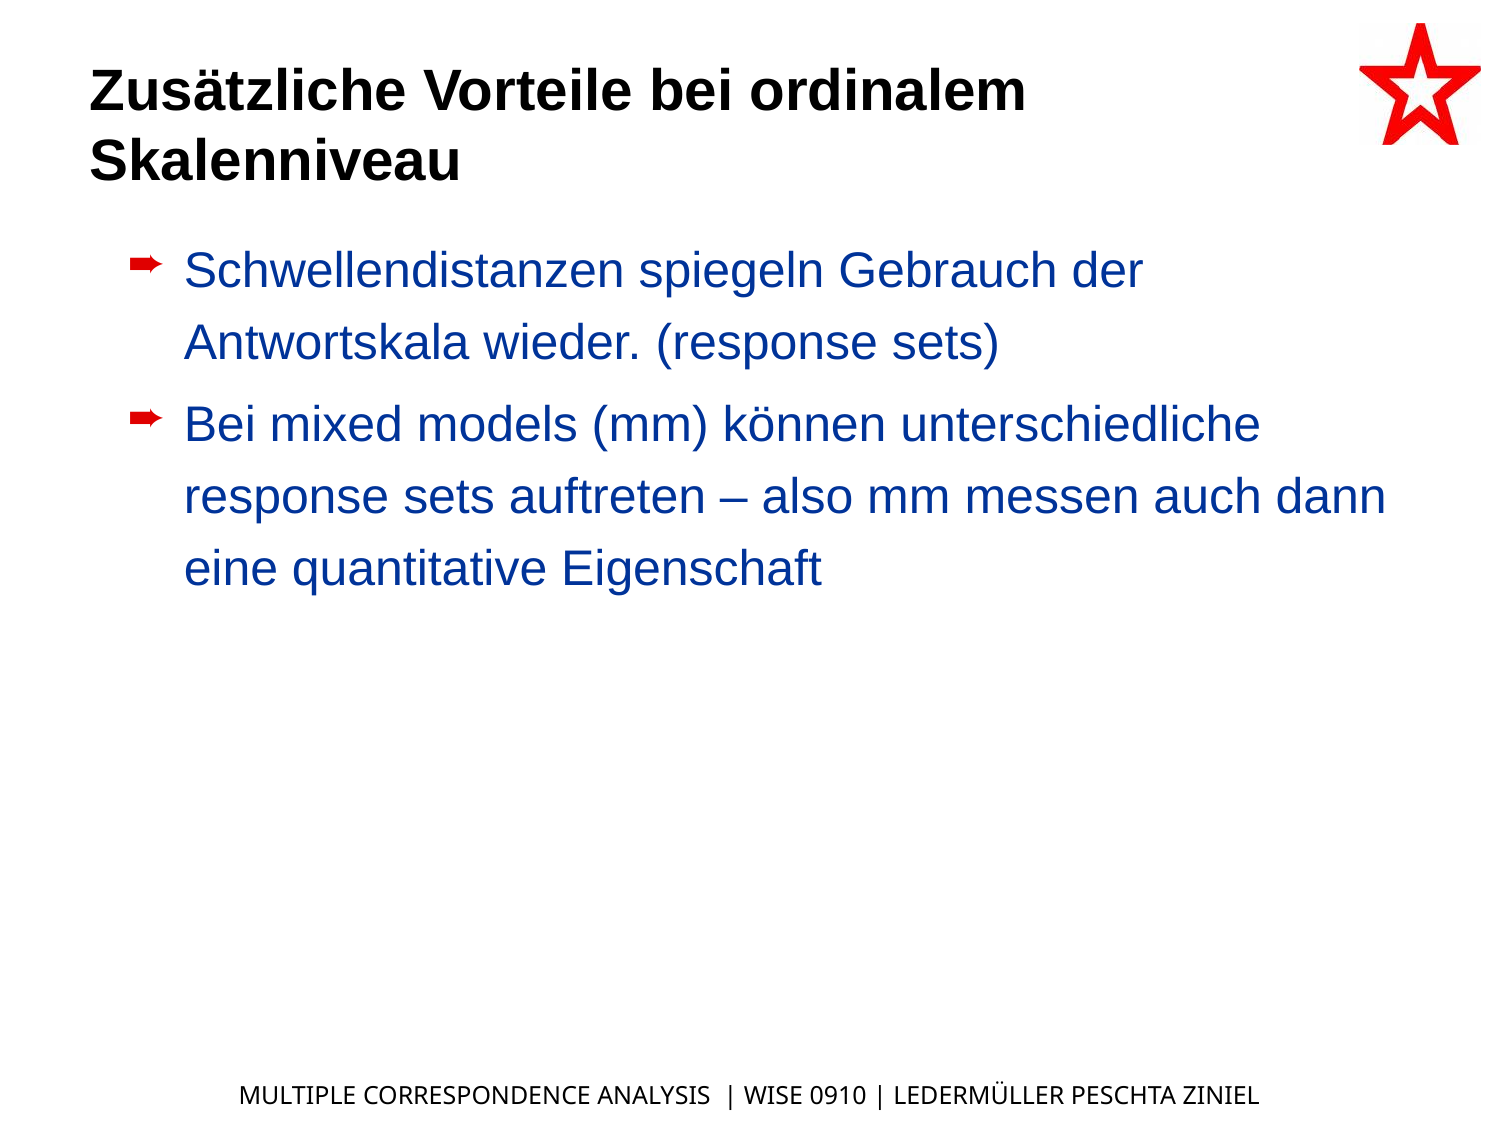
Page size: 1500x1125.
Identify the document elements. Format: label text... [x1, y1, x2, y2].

title Zusätzliche Vorteile bei ordinalem Skalenniveau [75, 45, 1425, 233]
list Schwellendistanzen spiegeln Gebrauch der Antwortskala wieder. (response sets) Bei mixed models (mm) können unterschiedliche response sets auftreten – also mm messen auch dann eine quantitative Eigenschaft [112, 217, 1438, 1044]
picture [1359, 23, 1481, 145]
